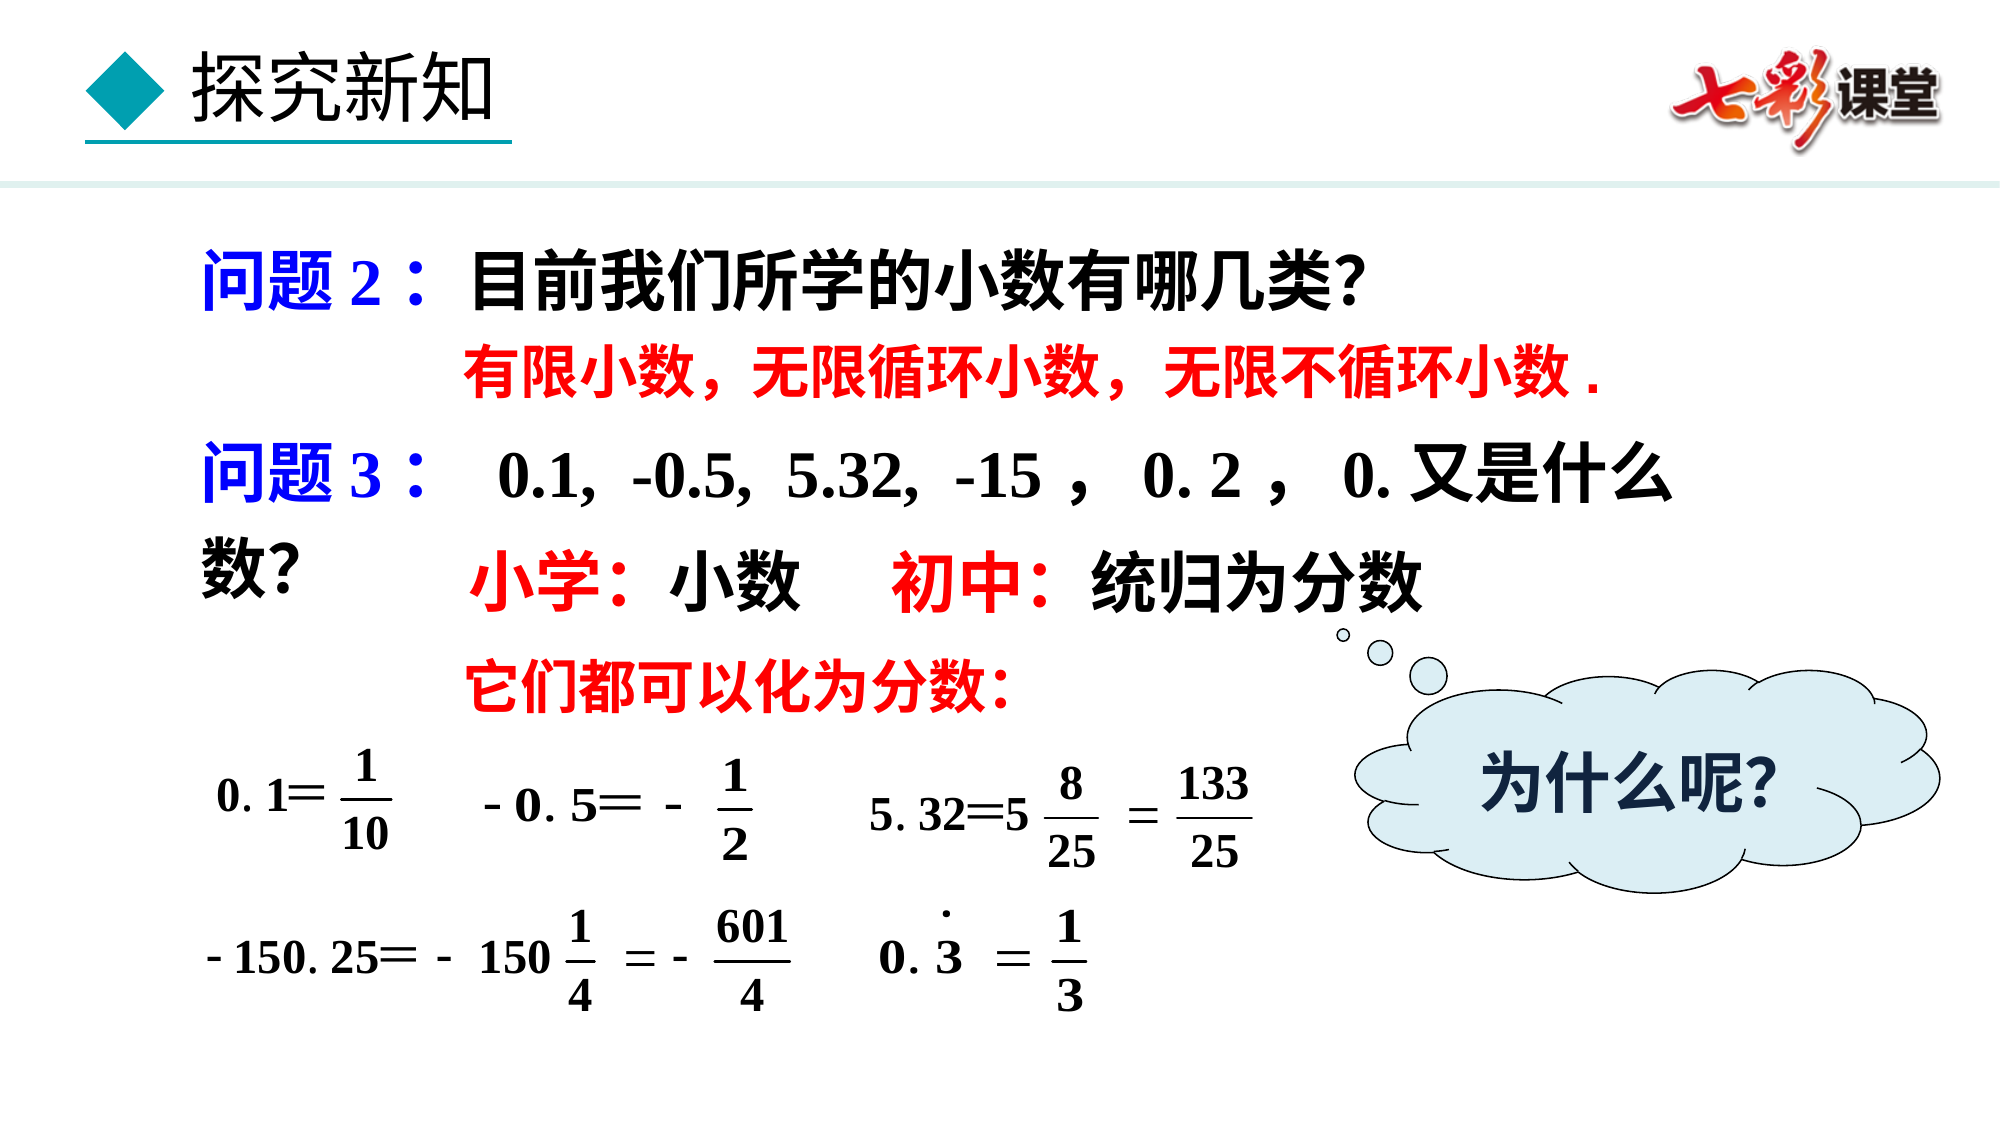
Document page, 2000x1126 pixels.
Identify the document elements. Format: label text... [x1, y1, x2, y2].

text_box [870, 892, 1097, 1023]
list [209, 730, 401, 861]
text_box 小学：小数 [448, 529, 1151, 630]
text_box [1354, 670, 1927, 894]
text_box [862, 748, 1262, 879]
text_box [199, 892, 800, 1023]
text_box [1410, 657, 1448, 695]
picture [1666, 42, 1948, 157]
text_box 有限小数， [442, 324, 731, 415]
text_box 它们都可以化为分数： [442, 639, 1080, 730]
text_box [1337, 631, 1350, 642]
text_box 无限不循环小数. [1143, 324, 1625, 415]
text_box 无限循环小数， [731, 324, 1143, 415]
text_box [474, 740, 762, 871]
text_box [1367, 640, 1393, 666]
text_box 为什么呢？ [1458, 730, 1976, 831]
text_box 初中：统归为分数 [870, 530, 1572, 631]
